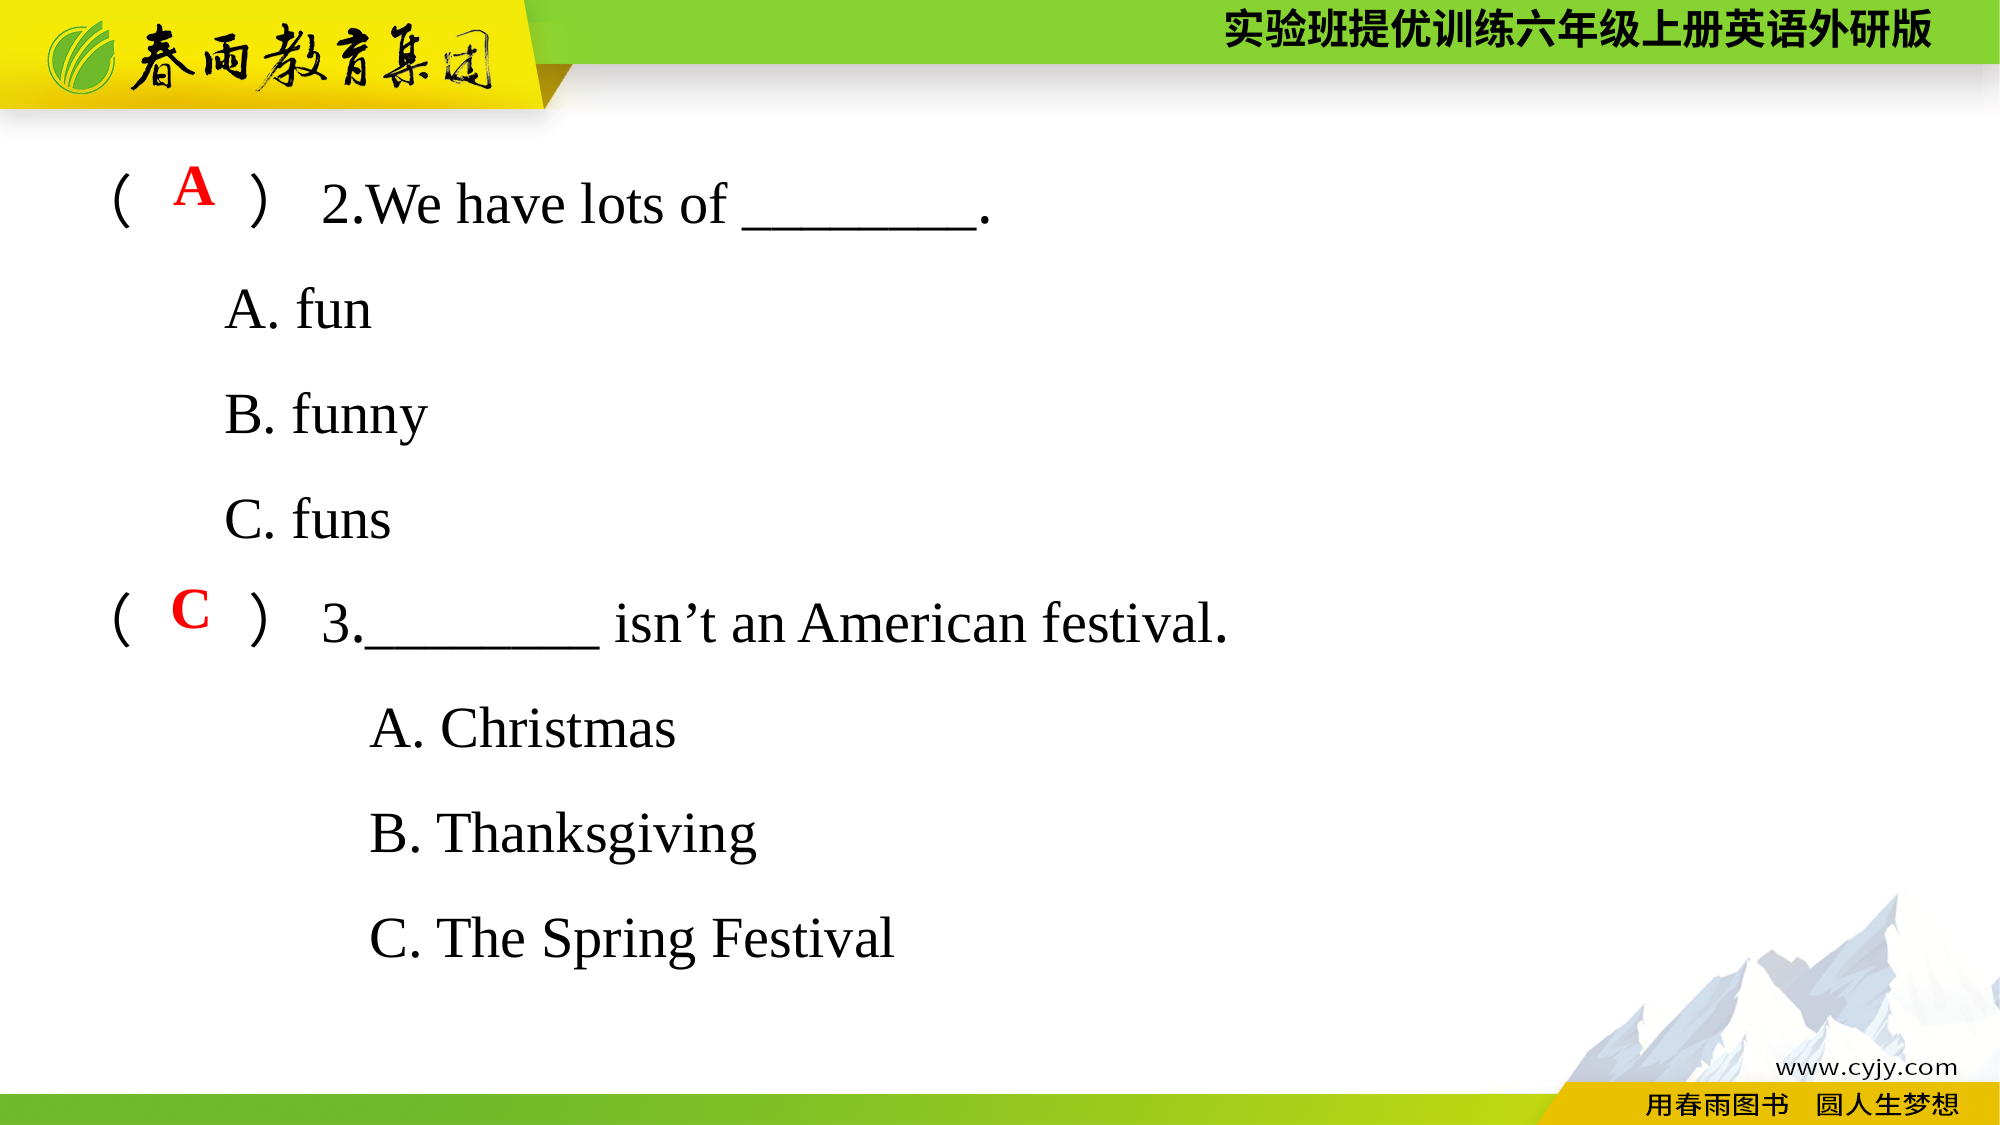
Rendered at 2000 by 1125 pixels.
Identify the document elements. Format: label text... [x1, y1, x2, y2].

picture [0, 0, 2000, 1125]
list （ ）2.We have lots of ________. A. fun B. funny C. funs （ ）3.________ isn’t an American festival. A. Christmas B. Thanksgiving C. The Spring Festival [59, 122, 1944, 986]
text_box C [156, 562, 228, 648]
text_box A [158, 140, 231, 225]
